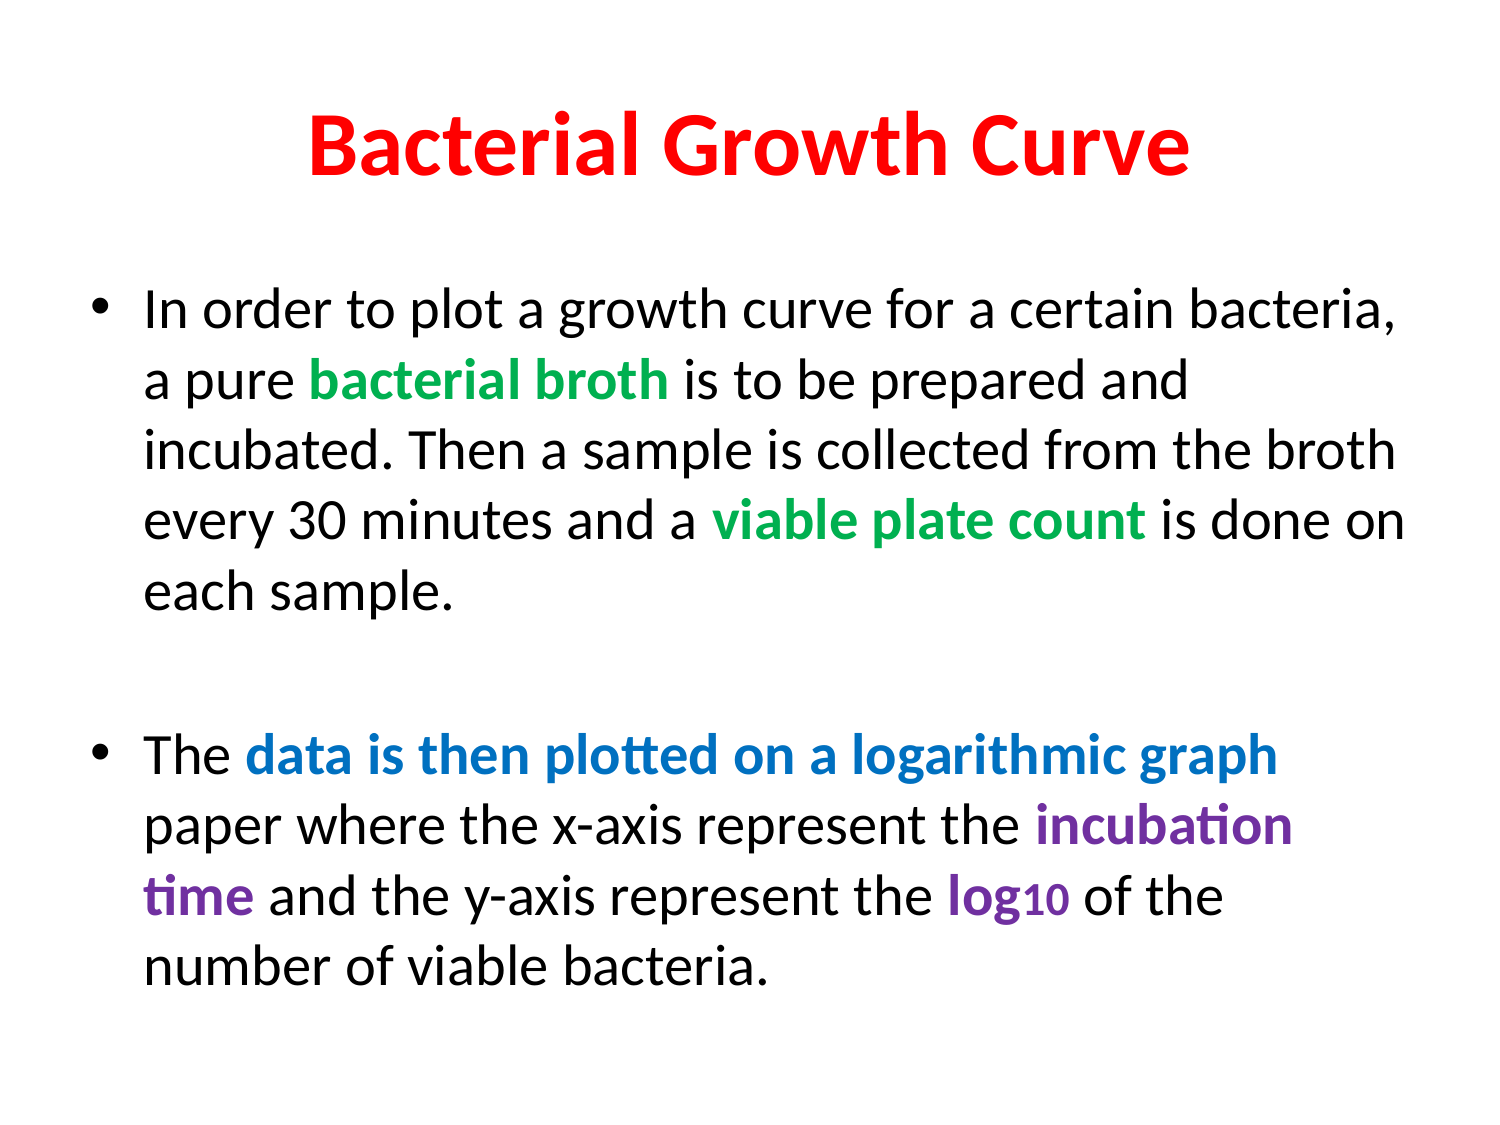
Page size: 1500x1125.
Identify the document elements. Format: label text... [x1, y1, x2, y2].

title Bacterial Growth Curve [75, 45, 1425, 233]
list In order to plot a growth curve for a certain bacteria, a pure bacterial broth is to be prepared and incubated. Then a sample is collected from the broth every 30 minutes and a viable plate count is done on each sample. The data is then plotted on a logarithmic graph paper where the x-axis represent the incubation time and the y-axis represent the log10 of the number of viable bacteria. [75, 262, 1425, 1005]
